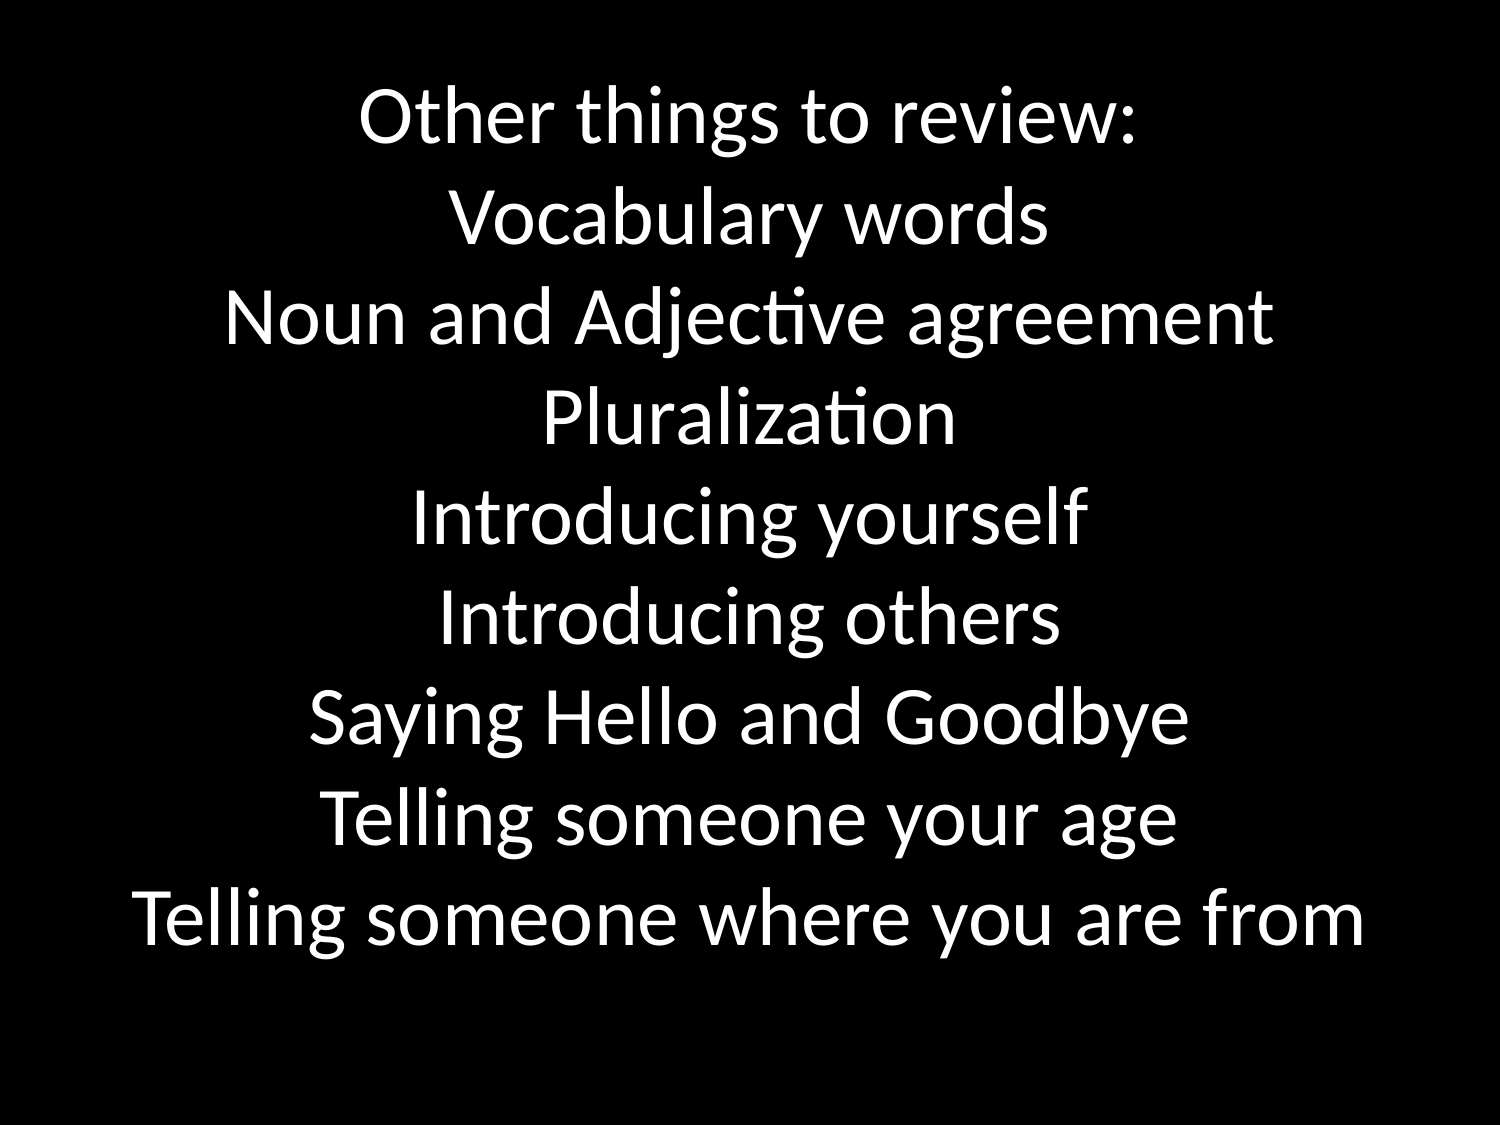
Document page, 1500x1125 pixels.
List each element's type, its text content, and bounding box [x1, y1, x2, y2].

title Other things to review: Vocabulary words Noun and Adjective agreement Pluralization Introducing yourself Introducing others Saying Hello and Goodbye Telling someone your age Telling someone where you are from [75, 45, 1425, 1078]
